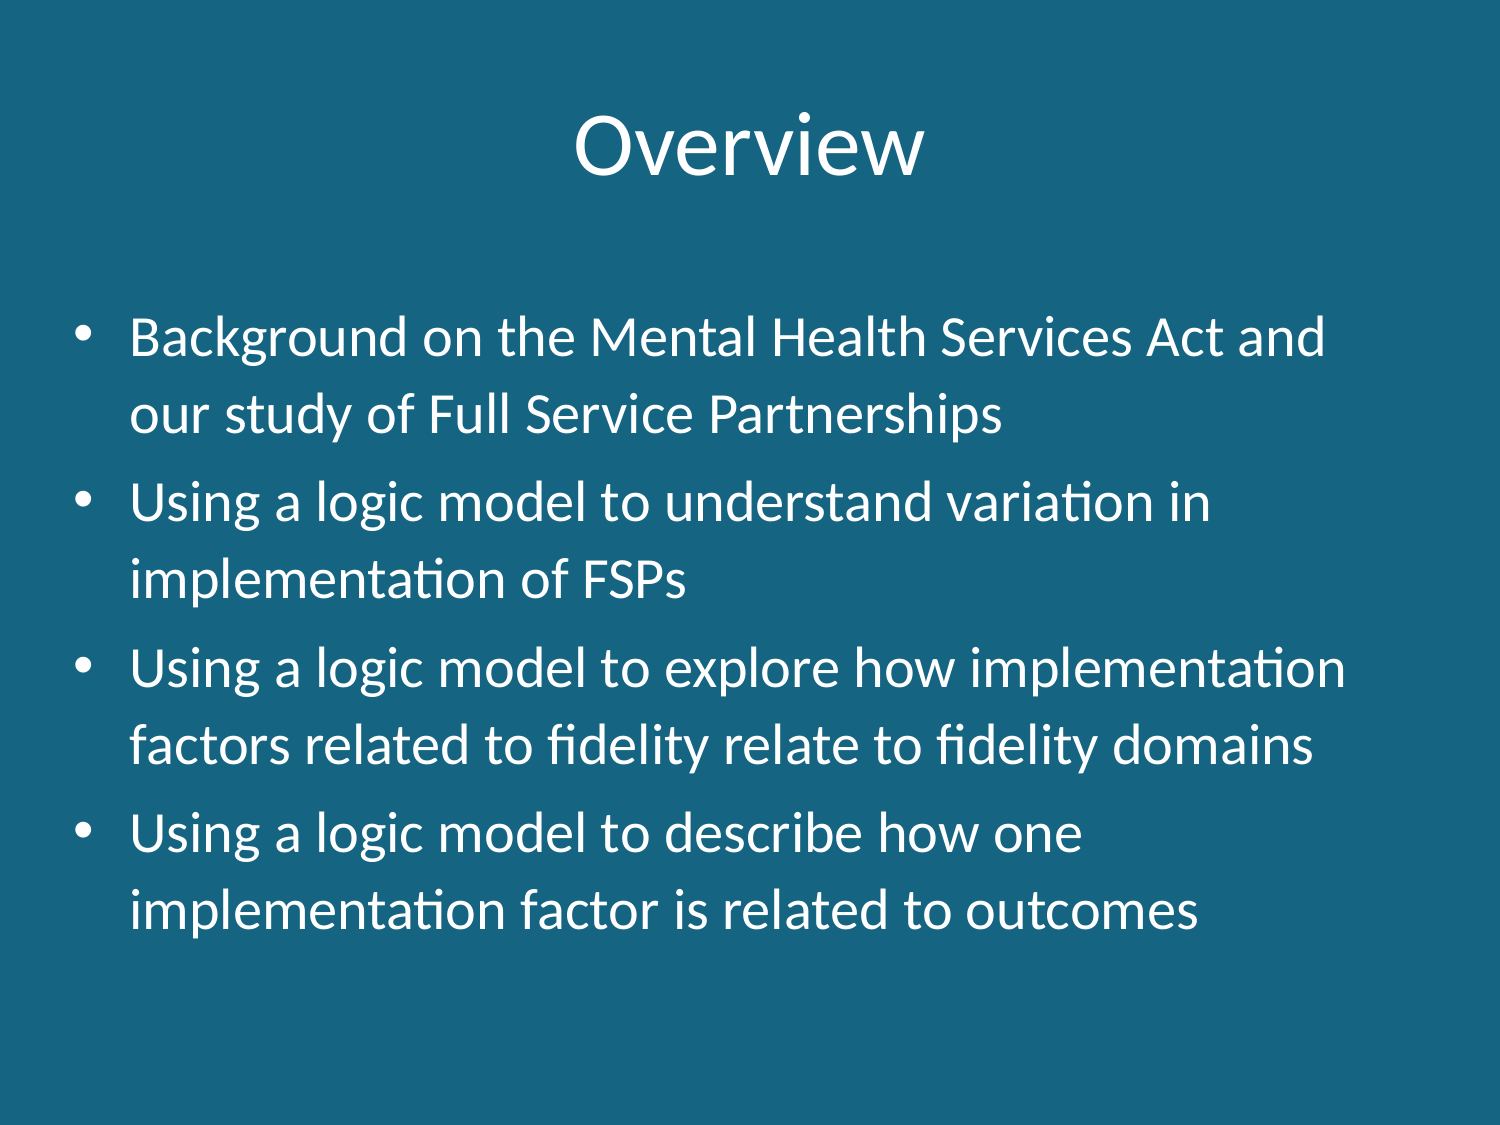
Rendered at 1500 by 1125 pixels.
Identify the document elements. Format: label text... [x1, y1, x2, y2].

title Overview [75, 45, 1425, 233]
list Background on the Mental Health Services Act and our study of Full Service Partnerships Using a logic model to understand variation in implementation of FSPs Using a logic model to explore how implementation factors related to fidelity relate to fidelity domains Using a logic model to describe how one implementation factor is related to outcomes [58, 283, 1425, 1028]
